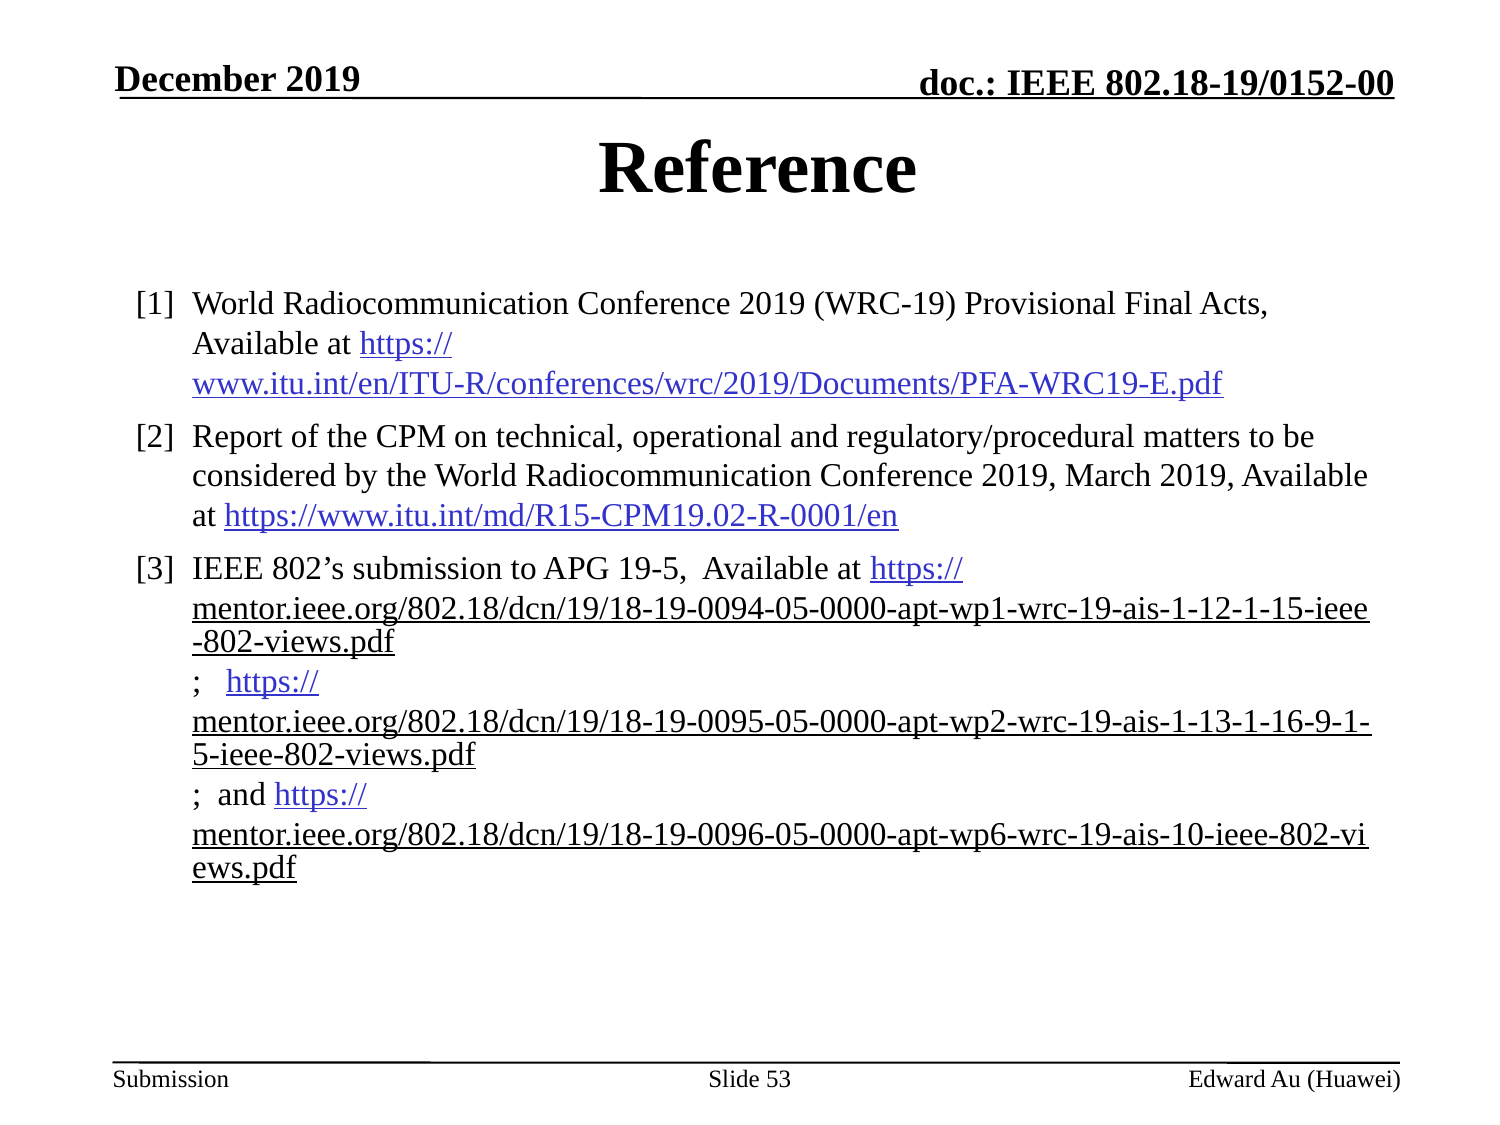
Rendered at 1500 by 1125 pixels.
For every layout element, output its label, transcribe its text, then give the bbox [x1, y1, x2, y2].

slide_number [114, 54, 493, 100]
list [1] World Radiocommunication Conference 2019 (WRC-19) Provisional Final Acts, Available at https://www.itu.int/en/ITU-R/conferences/wrc/2019/Documents/PFA-WRC19-E.pdf [2] Report of the CPM on technical, operational and regulatory/procedural matters to be considered by the World Radiocommunication Conference 2019, March 2019, Available at https://www.itu.int/md/R15-CPM19.02-R-0001/en [3] IEEE 802’s submission to APG 19-5, Available at https://mentor.ieee.org/802.18/dcn/19/18-19-0094-05-0000-apt-wp1-wrc-19-ais-1-12-1-15-ieee-802-views.pdf; https://mentor.ieee.org/802.18/dcn/19/18-19-0095-05-0000-apt-wp2-wrc-19-ais-1-13-1-16-9-1-5-ieee-802-views.pdf; and https://mentor.ieee.org/802.18/dcn/19/18-19-0096-05-0000-apt-wp6-wrc-19-ais-10-ieee-802-views.pdf [120, 273, 1396, 937]
slide_number Slide 53 [699, 1061, 800, 1123]
footer Edward Au (Huawei) [902, 1061, 1402, 1093]
title Reference [120, 99, 1396, 226]
